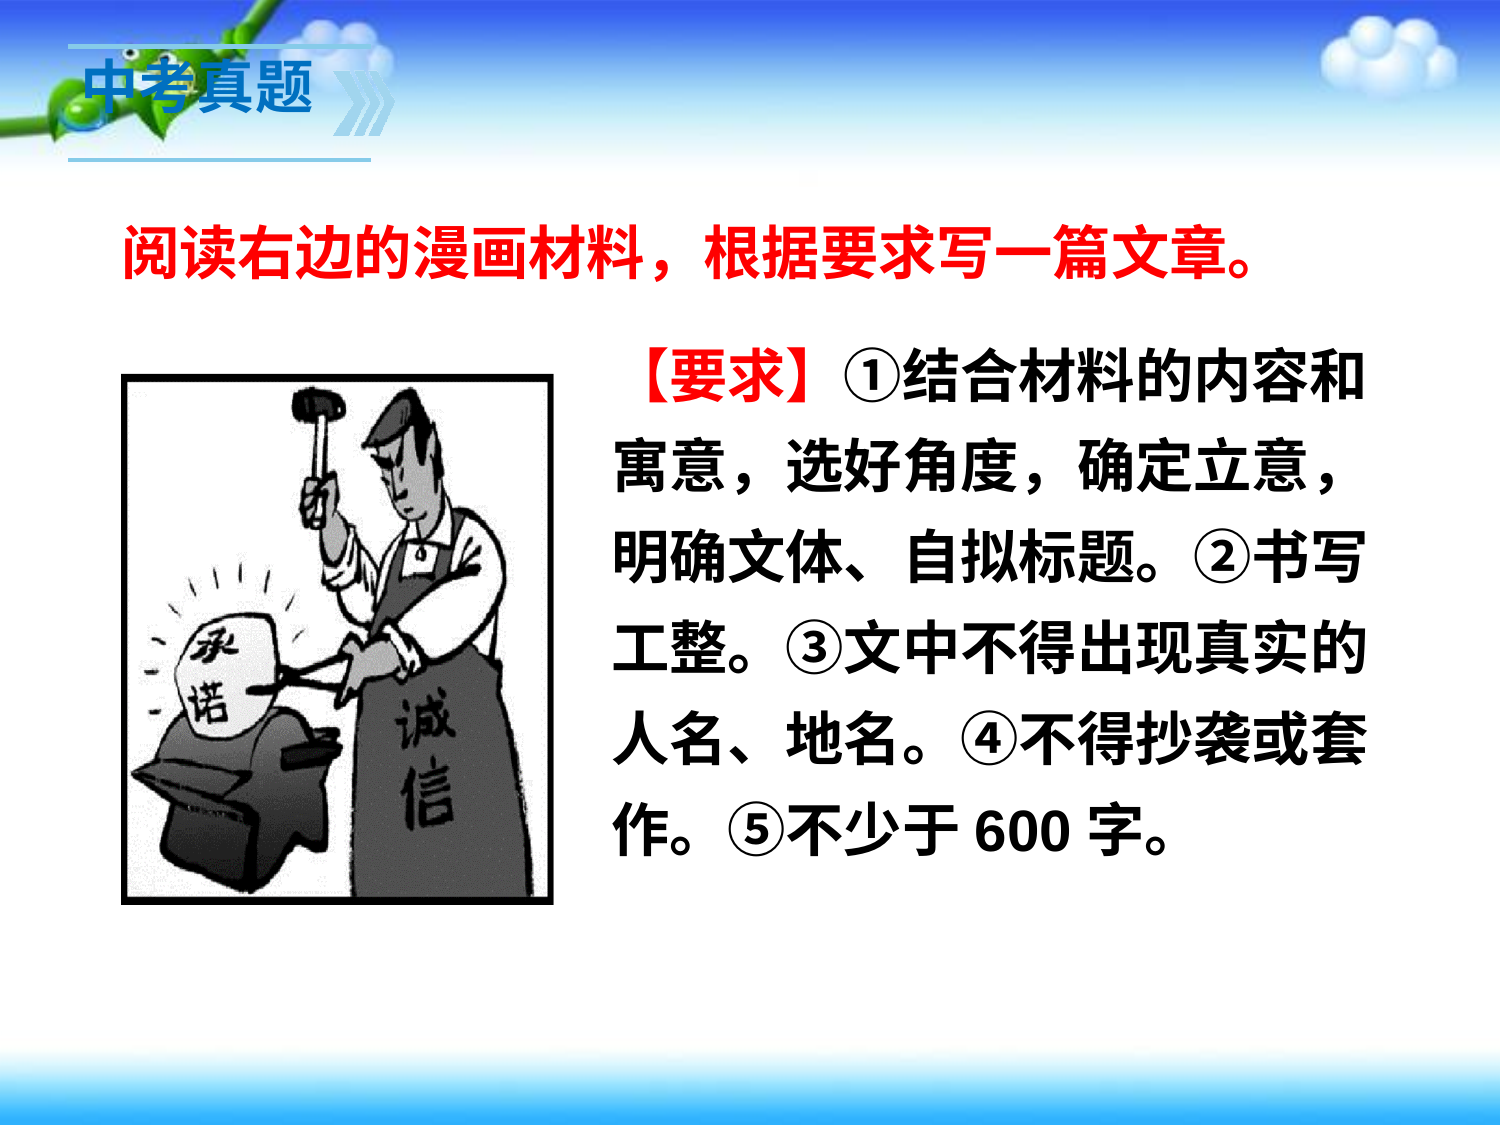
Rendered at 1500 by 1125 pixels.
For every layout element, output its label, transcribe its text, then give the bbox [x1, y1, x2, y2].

picture [0, 0, 1500, 1125]
text_box 【要求】①结合材料的内容和寓意，选好角度，确定立意，明确文体、自拟标题。②书写工整。③文中不得出现真实的人名、地名。④不得抄袭或套作。⑤不少于600字。 [596, 310, 1400, 871]
text_box 阅读右边的漫画材料，根据要求写一篇文章。 [106, 195, 1365, 294]
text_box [55, 42, 395, 163]
